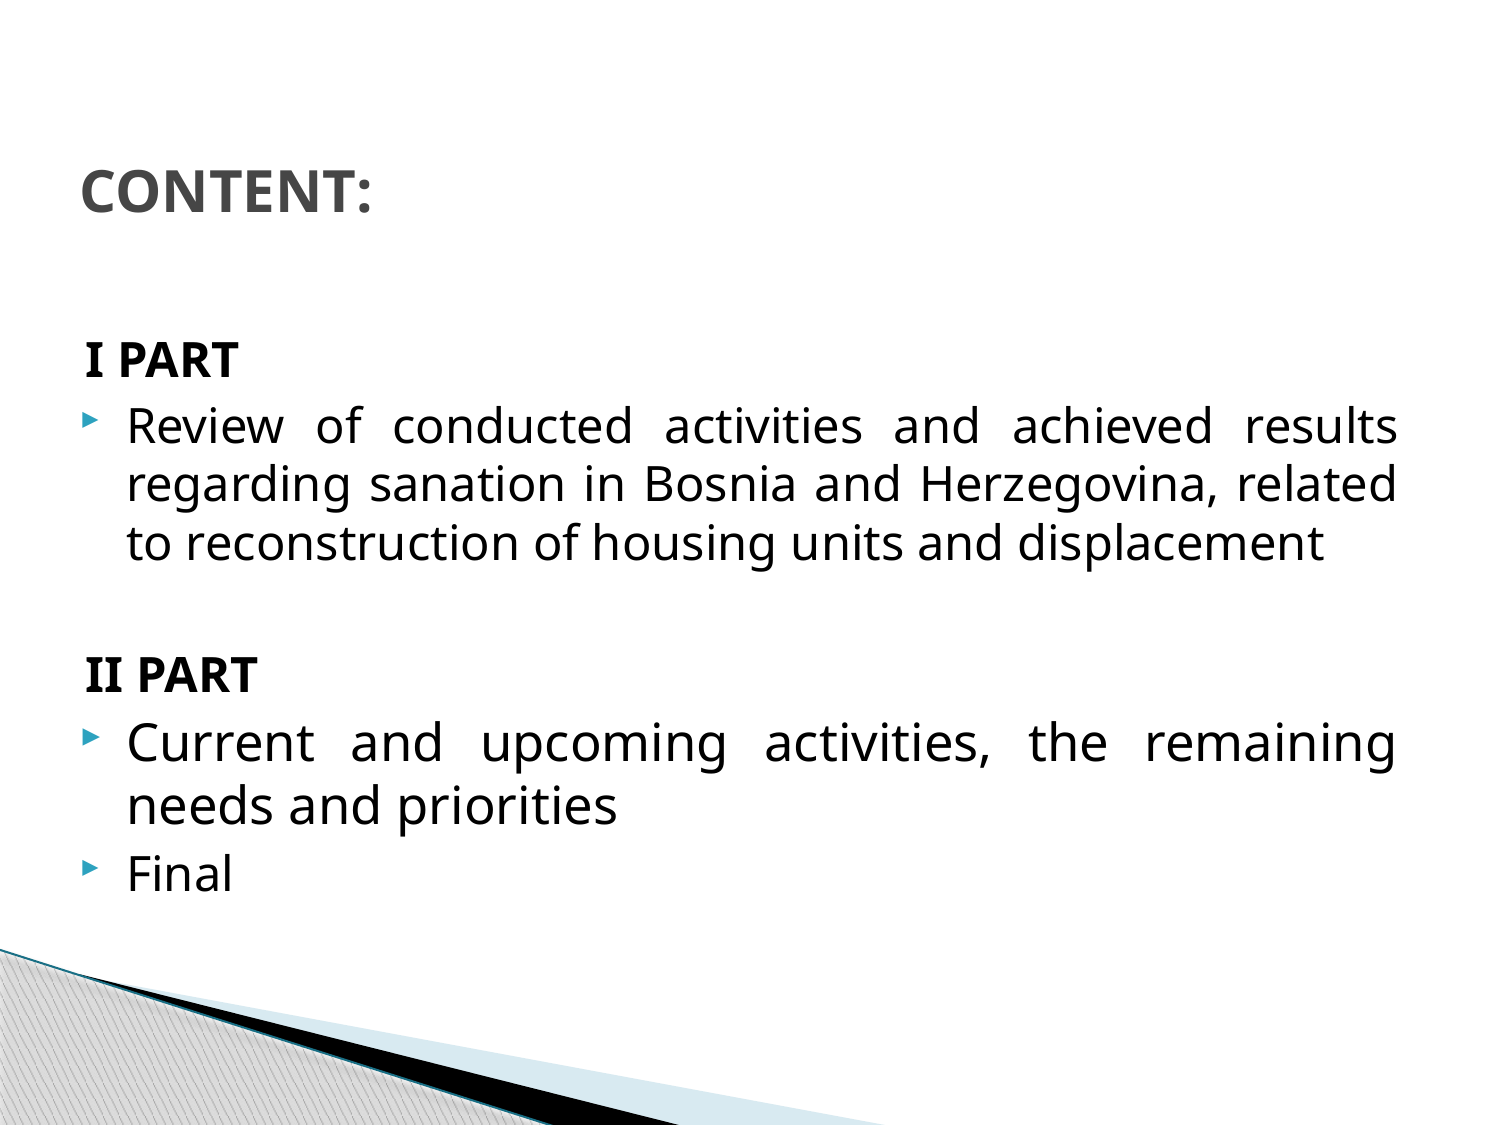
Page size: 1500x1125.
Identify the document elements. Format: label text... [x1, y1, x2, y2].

list I PART Review of conducted activities and achieved results regarding sanation in Bosnia and Herzegovina, related to reconstruction of housing units and displacement II PART Current and upcoming activities, the remaining needs and priorities Final [53, 184, 1414, 950]
title CONTENT: [64, 78, 1437, 301]
